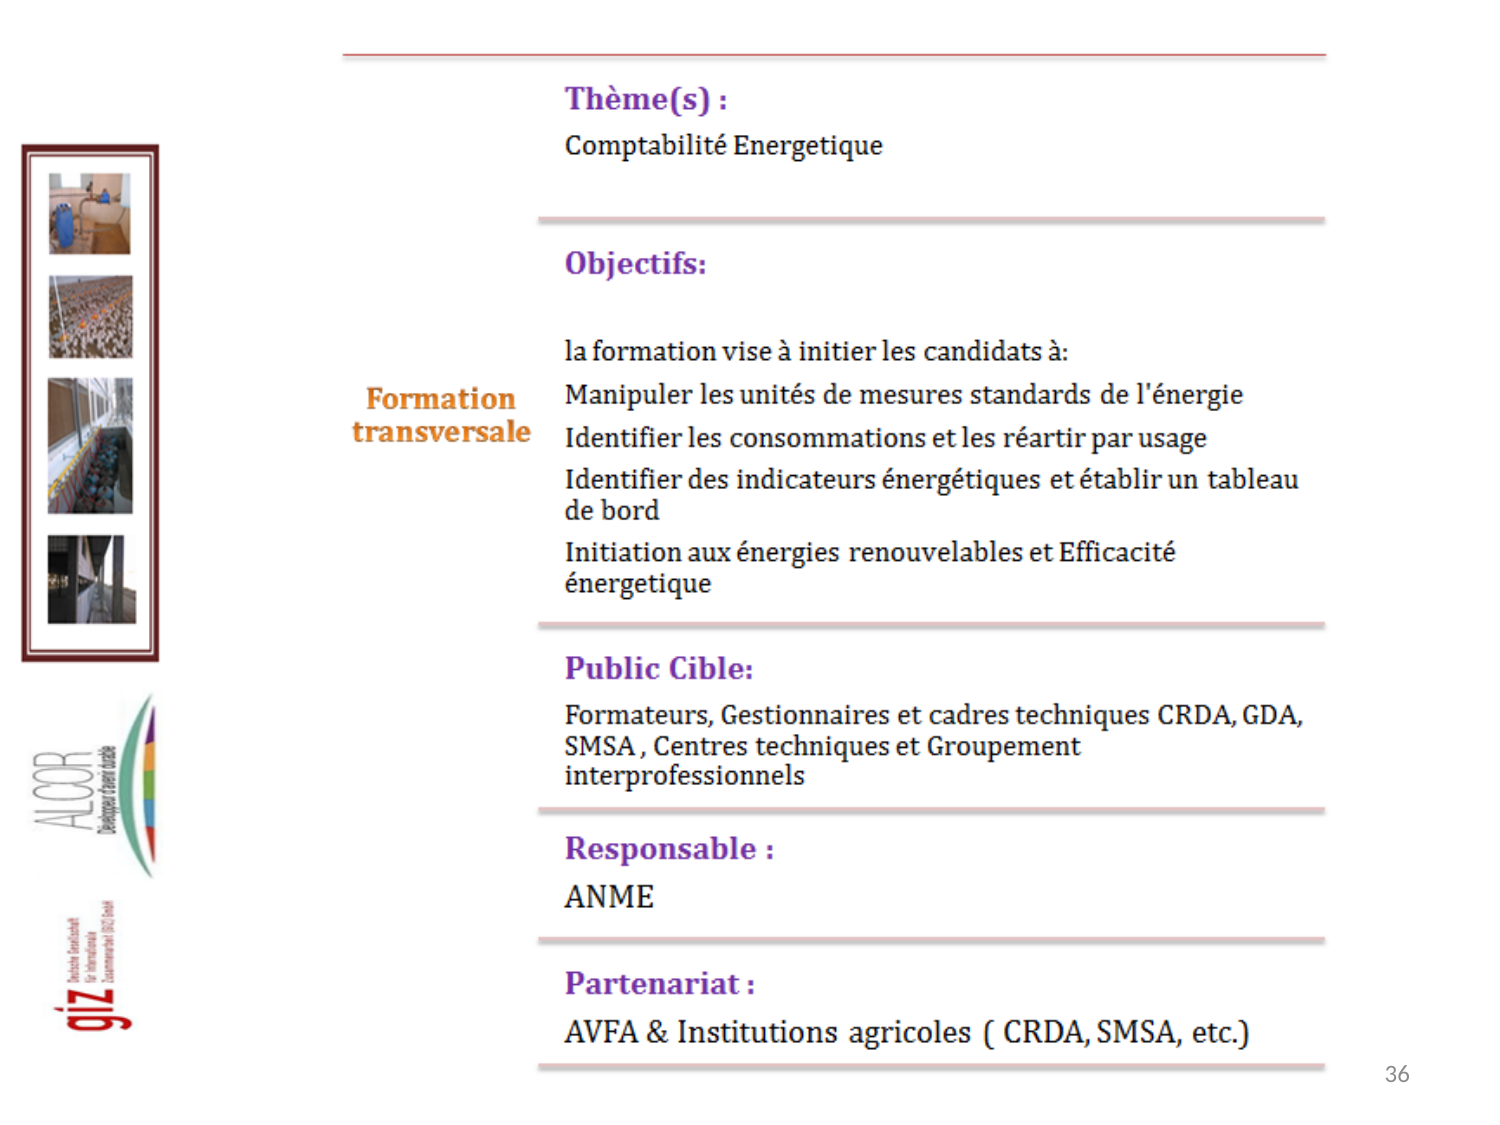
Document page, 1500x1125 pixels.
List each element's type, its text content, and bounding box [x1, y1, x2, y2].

slide_number 36 [1074, 1042, 1425, 1103]
picture [336, 43, 1353, 1081]
picture [17, 136, 172, 1047]
